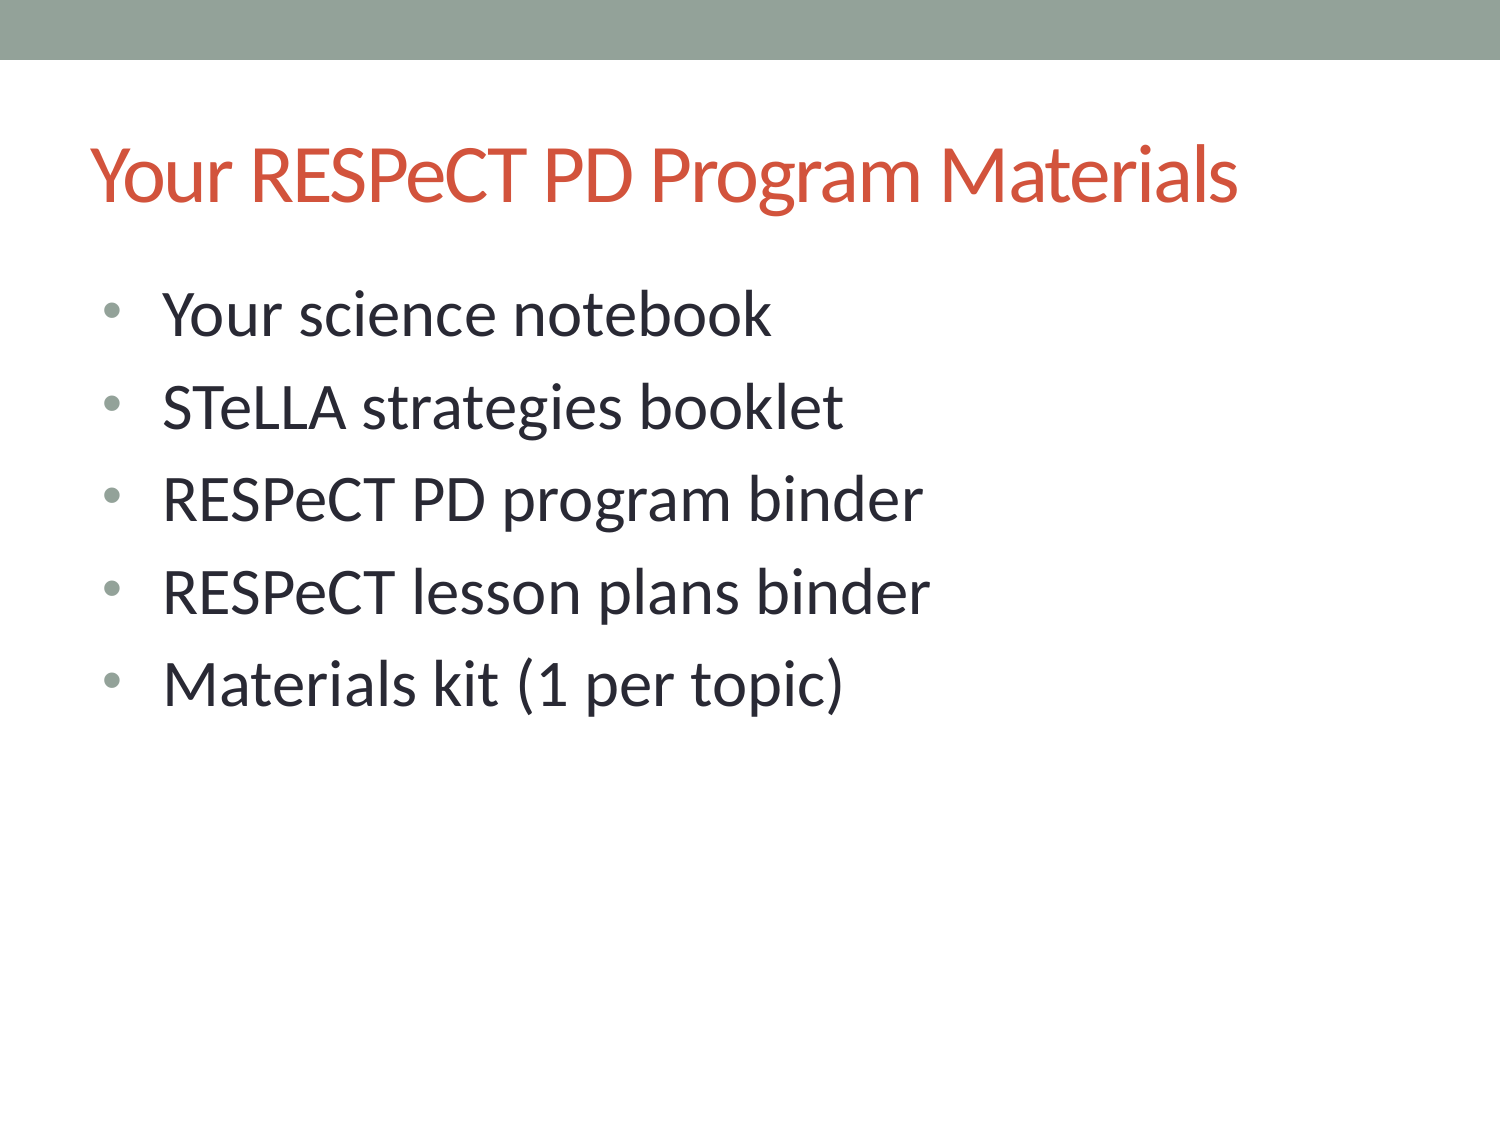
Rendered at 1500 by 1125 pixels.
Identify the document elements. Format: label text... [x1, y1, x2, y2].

list Your science notebook STeLLA strategies booklet RESPeCT PD program binder RESPeCT lesson plans binder Materials kit (1 per topic) [87, 262, 1488, 1063]
title Your RESPeCT PD Program Materials [75, 87, 1425, 250]
